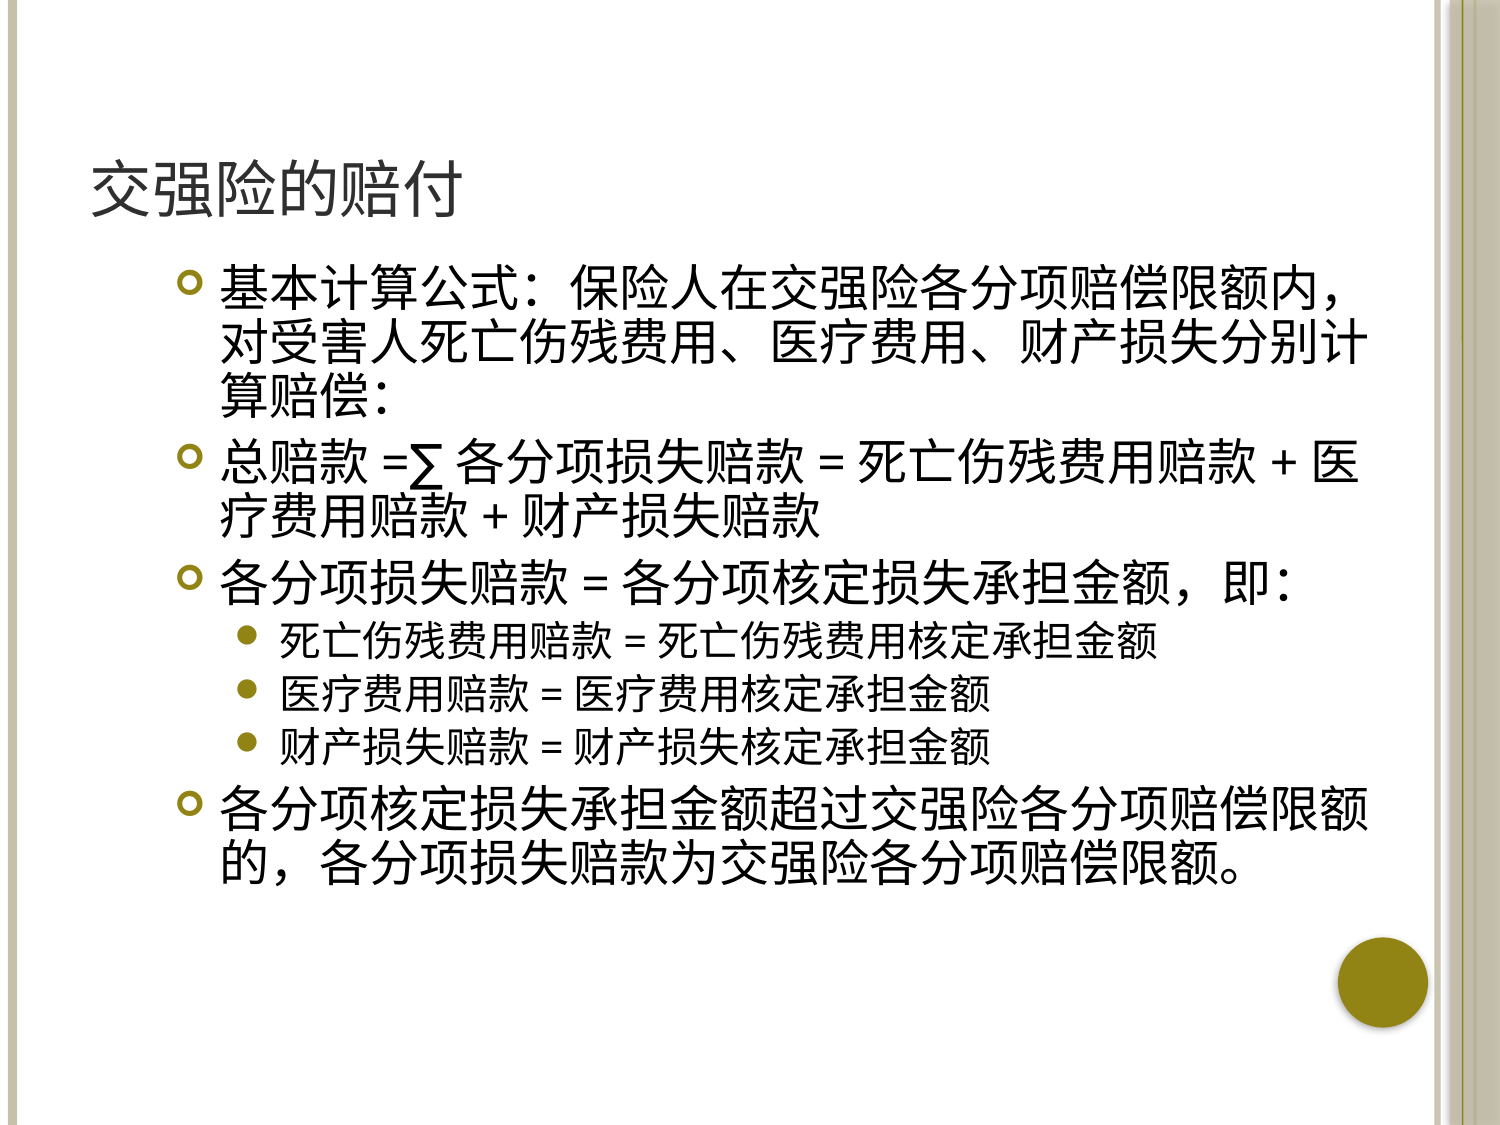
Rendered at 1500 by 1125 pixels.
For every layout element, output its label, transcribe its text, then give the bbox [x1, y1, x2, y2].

list 基本计算公式：保险人在交强险各分项赔偿限额内，对受害人死亡伤残费用、医疗费用、财产损失分别计算赔偿： 总赔款=∑各分项损失赔款=死亡伤残费用赔款+医疗费用赔款+财产损失赔款 各分项损失赔款=各分项核定损失承担金额，即： 死亡伤残费用赔款=死亡伤残费用核定承担金额 医疗费用赔款=医疗费用核定承担金额 财产损失赔款=财产损失核定承担金额 各分项核定损失承担金额超过交强险各分项赔偿限额的，各分项损失赔款为交强险各分项赔偿限额。 [159, 255, 1411, 1020]
title 交强险的赔付 [75, 45, 1300, 233]
